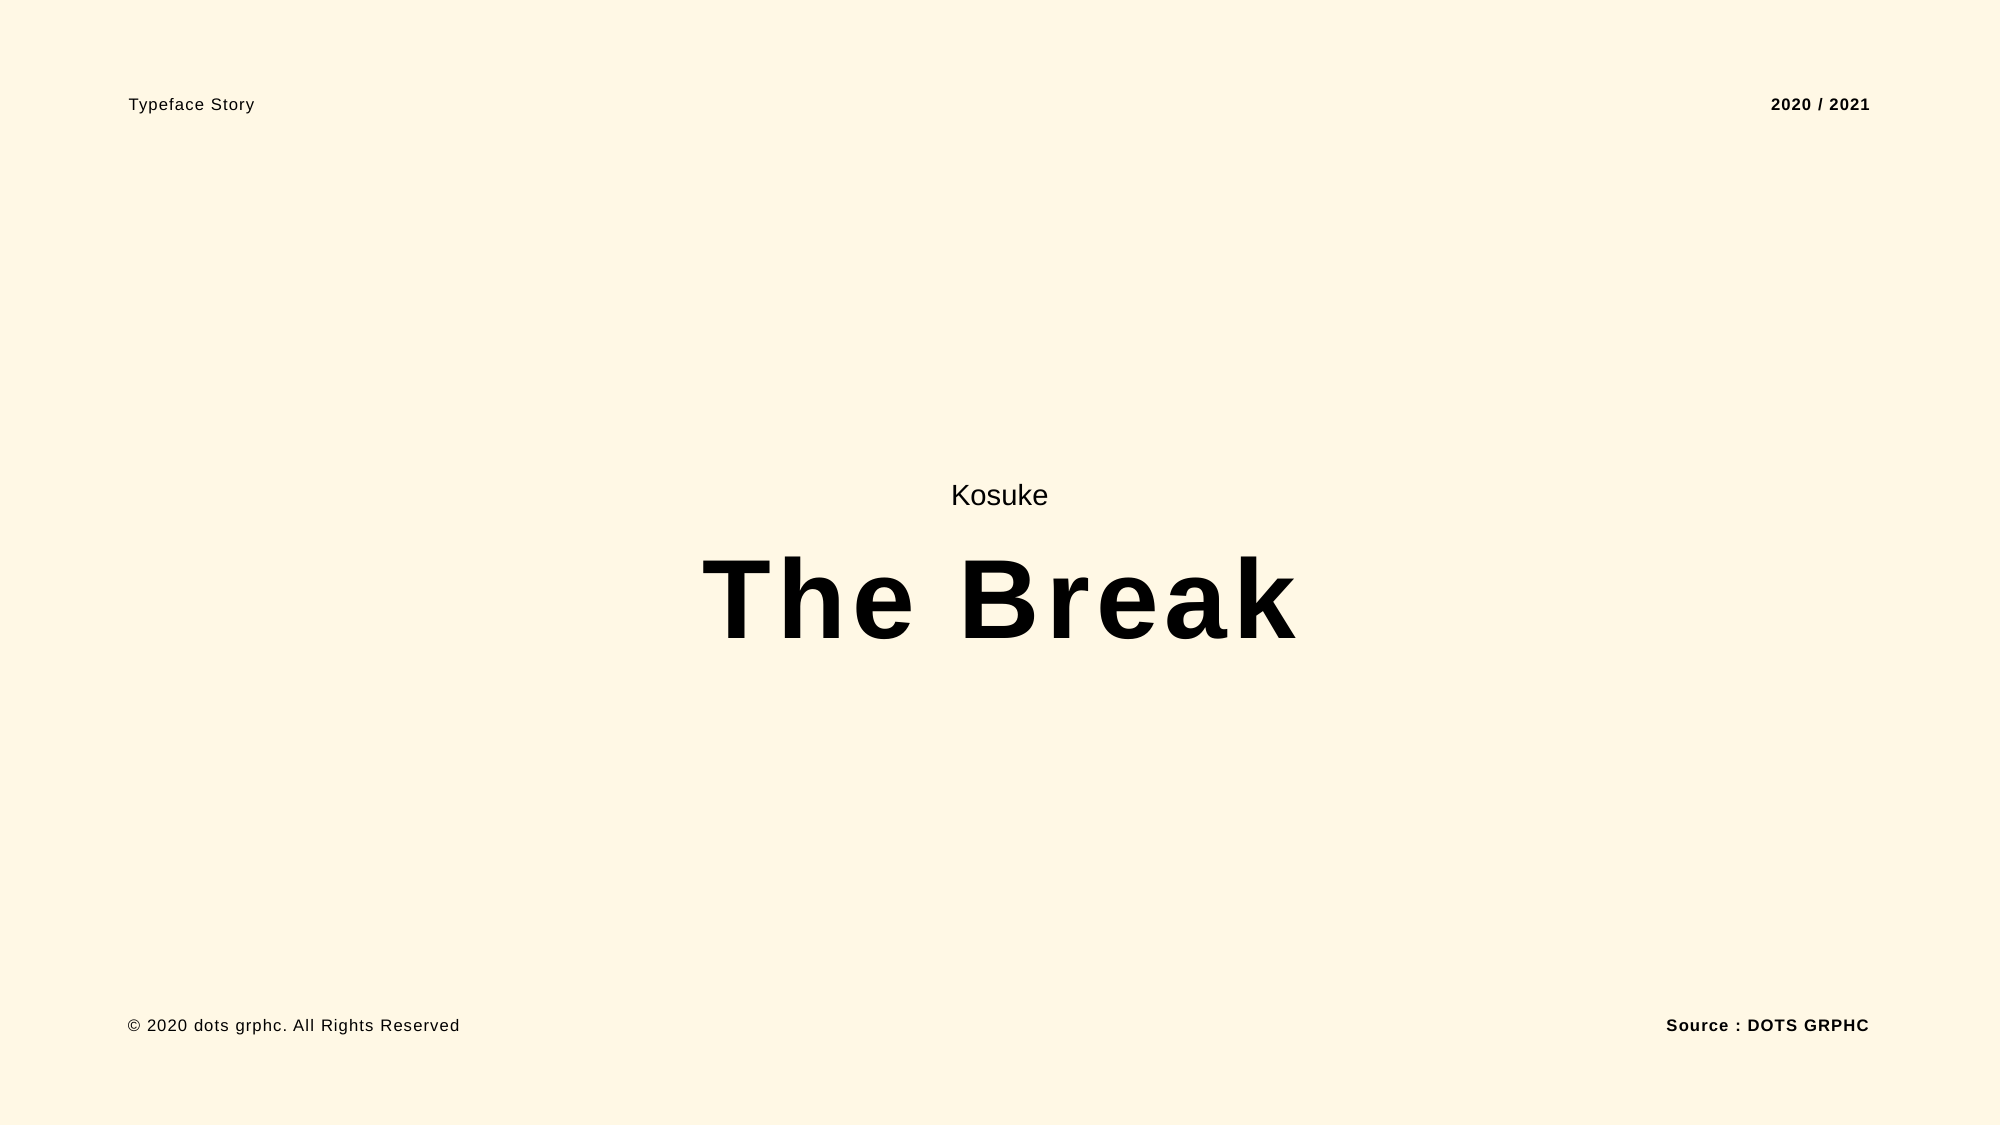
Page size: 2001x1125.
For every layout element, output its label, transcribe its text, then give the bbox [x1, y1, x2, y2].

text_box © 2020 dots grphc. All Rights Reserved [113, 1007, 490, 1043]
text_box Kosuke [868, 468, 1132, 519]
text_box Source : DOTS GRPHC [1538, 1007, 1884, 1042]
text_box 2020 / 2021 [1688, 86, 1885, 122]
text_box The Break [639, 519, 1361, 669]
text_box Typeface Story [72, 86, 311, 122]
